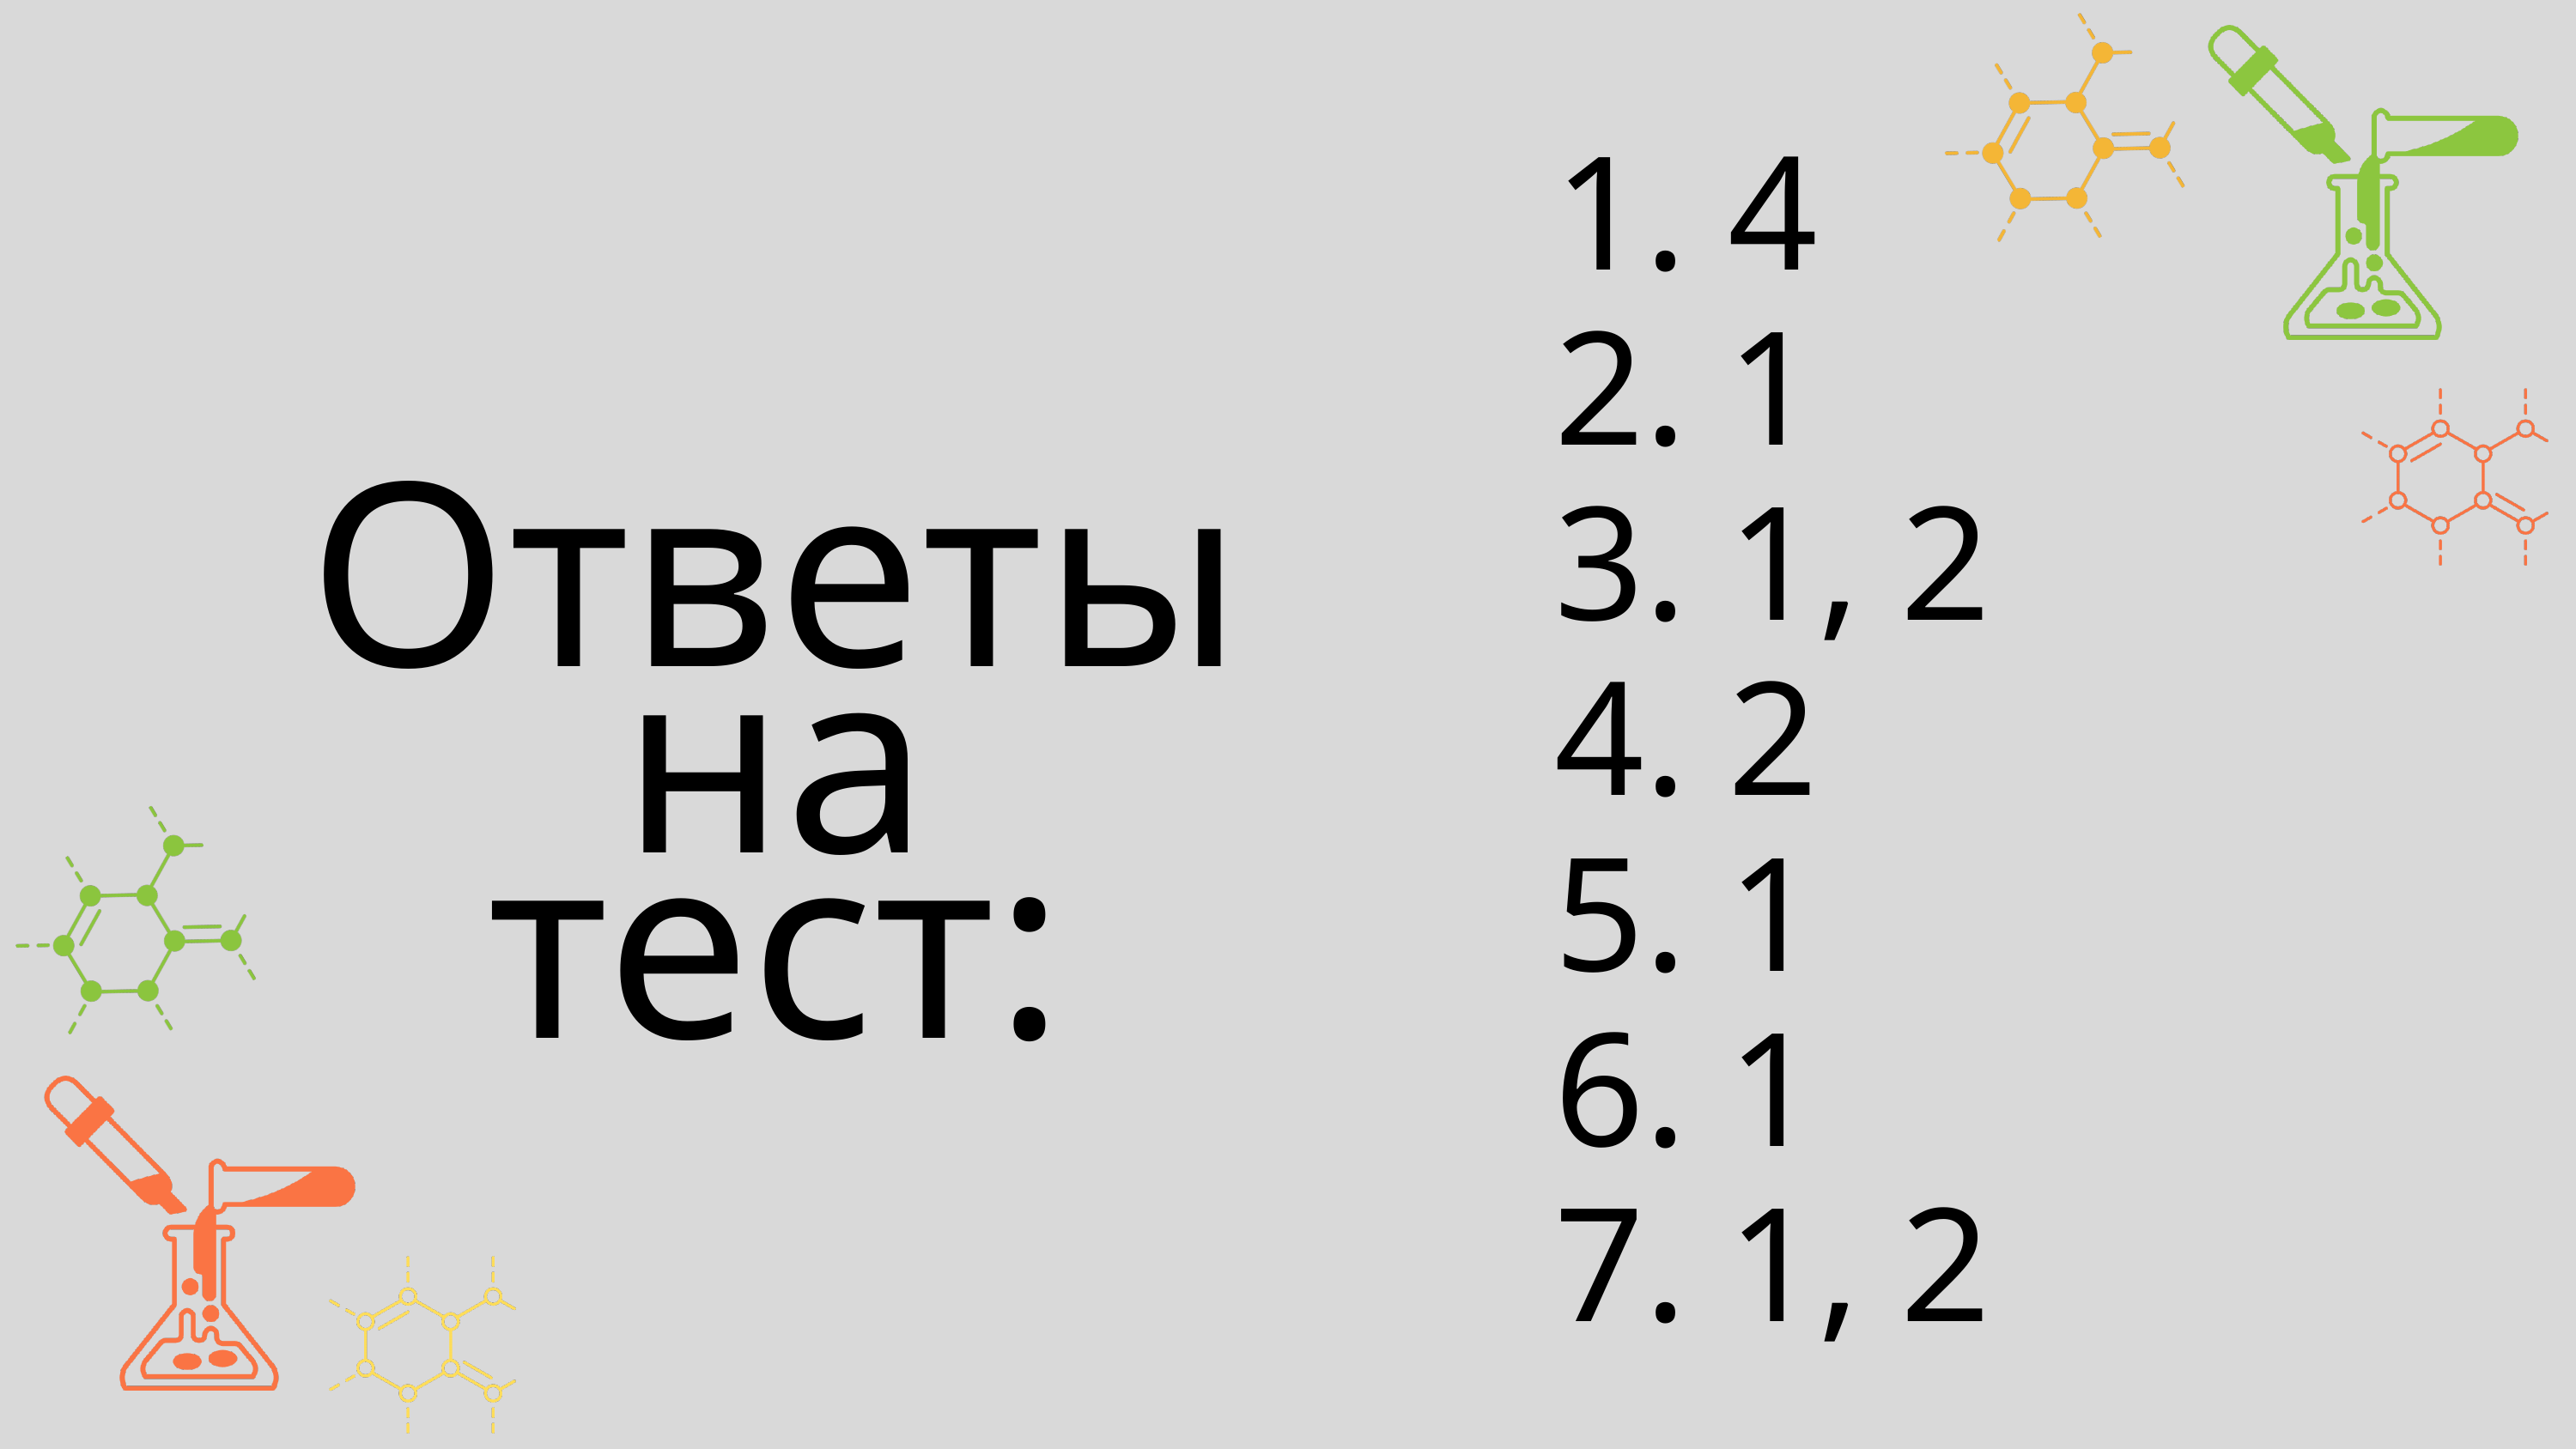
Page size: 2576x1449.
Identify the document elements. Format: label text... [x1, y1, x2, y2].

text_box Ответы на тест: [306, 530, 1245, 1090]
picture [2361, 388, 2549, 567]
picture [1919, 0, 2518, 341]
picture [0, 793, 516, 1434]
text_box 1. 4 2. 1 3. 1, 2 4. 2 5. 1 6. 1 7. 1, 2 [1554, 125, 2014, 1449]
